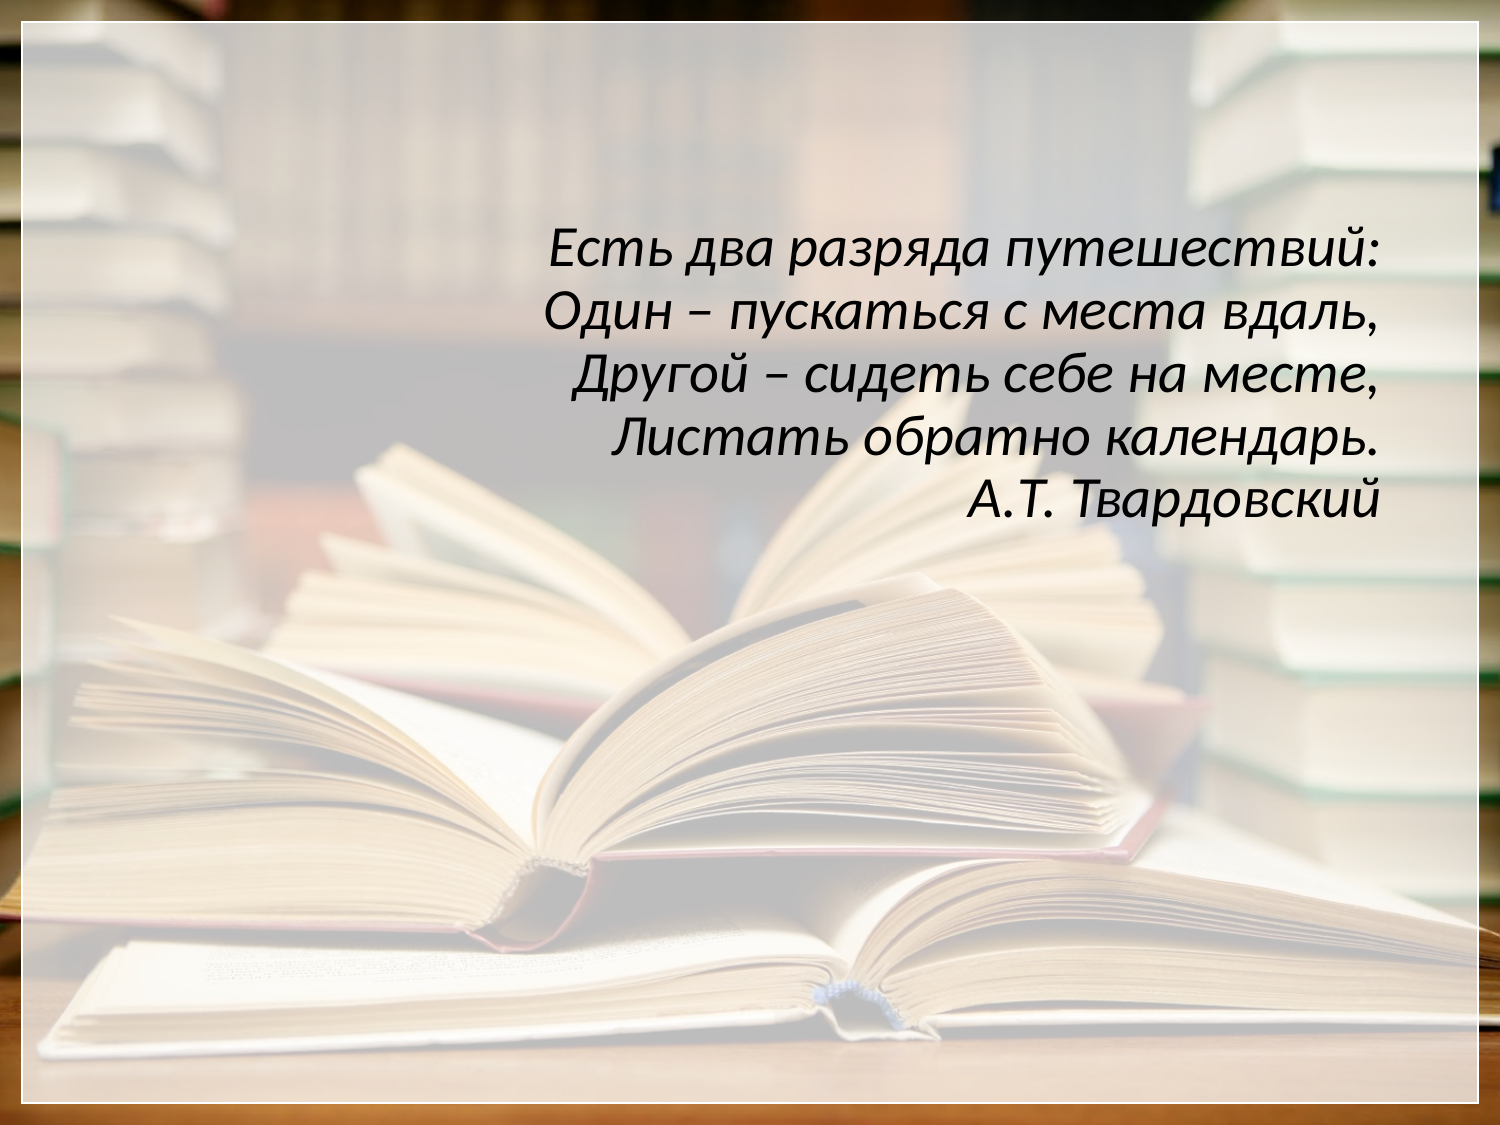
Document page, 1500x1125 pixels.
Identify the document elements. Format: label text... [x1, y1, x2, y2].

list Есть два разряда путешествий: Один – пускаться с места вдаль, Другой – сидеть себе на месте, Листать обратно календарь. А.Т. Твардовский [103, 208, 1397, 1014]
picture [0, 0, 1500, 1125]
